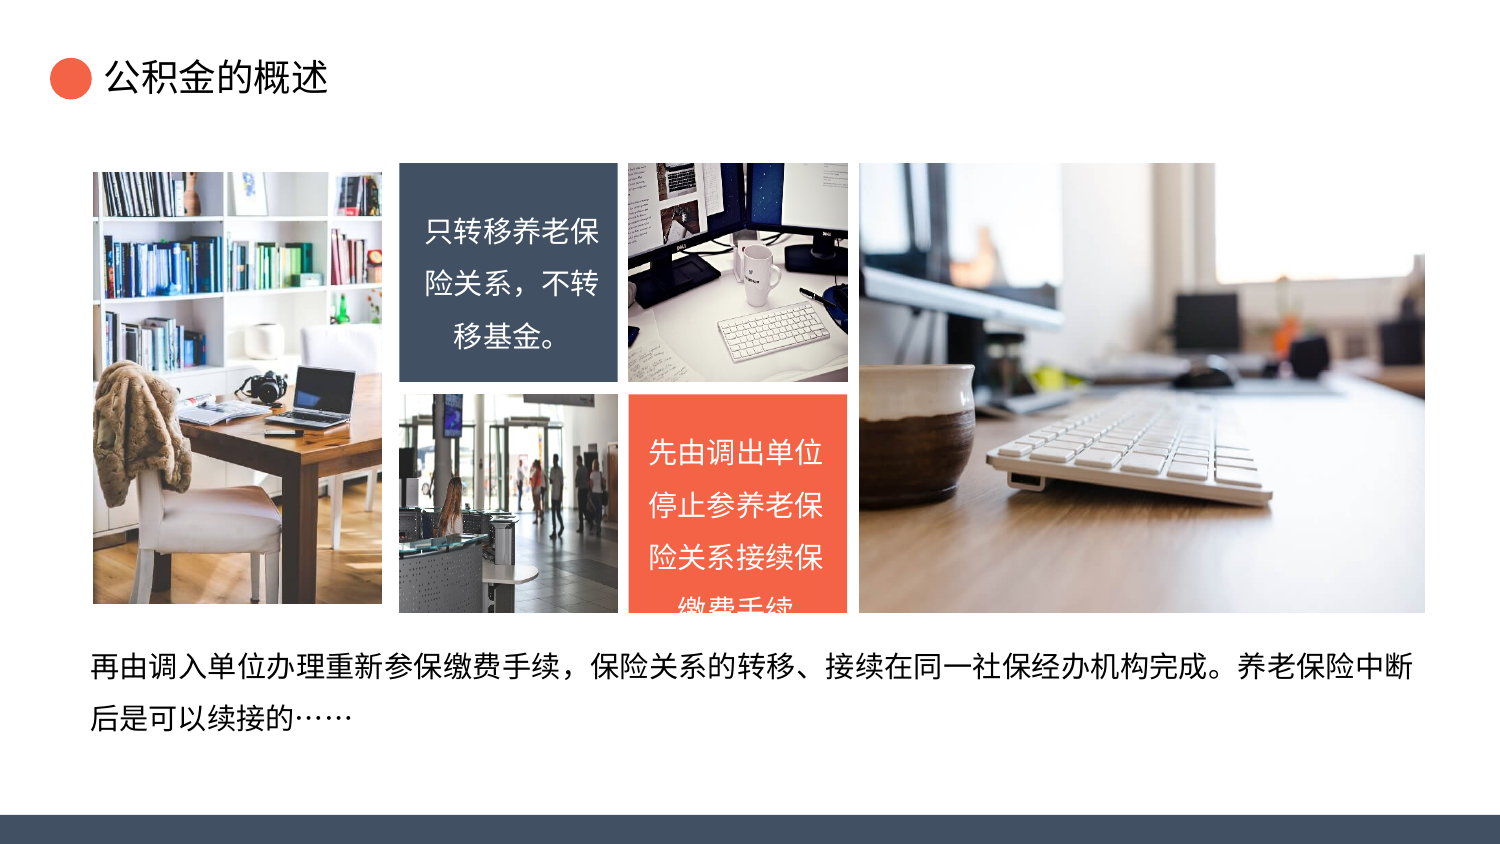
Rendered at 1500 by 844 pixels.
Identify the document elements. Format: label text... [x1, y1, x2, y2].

picture [93, 172, 382, 604]
text_box 再由调入单位办理重新参保缴费手续，保险关系的转移、接续在同一社保经办机构完成。养老保险中断后是可以续接的…… [79, 624, 1425, 747]
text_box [399, 163, 618, 382]
picture [859, 163, 1425, 613]
picture [399, 394, 618, 613]
picture [628, 163, 848, 382]
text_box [628, 394, 848, 613]
